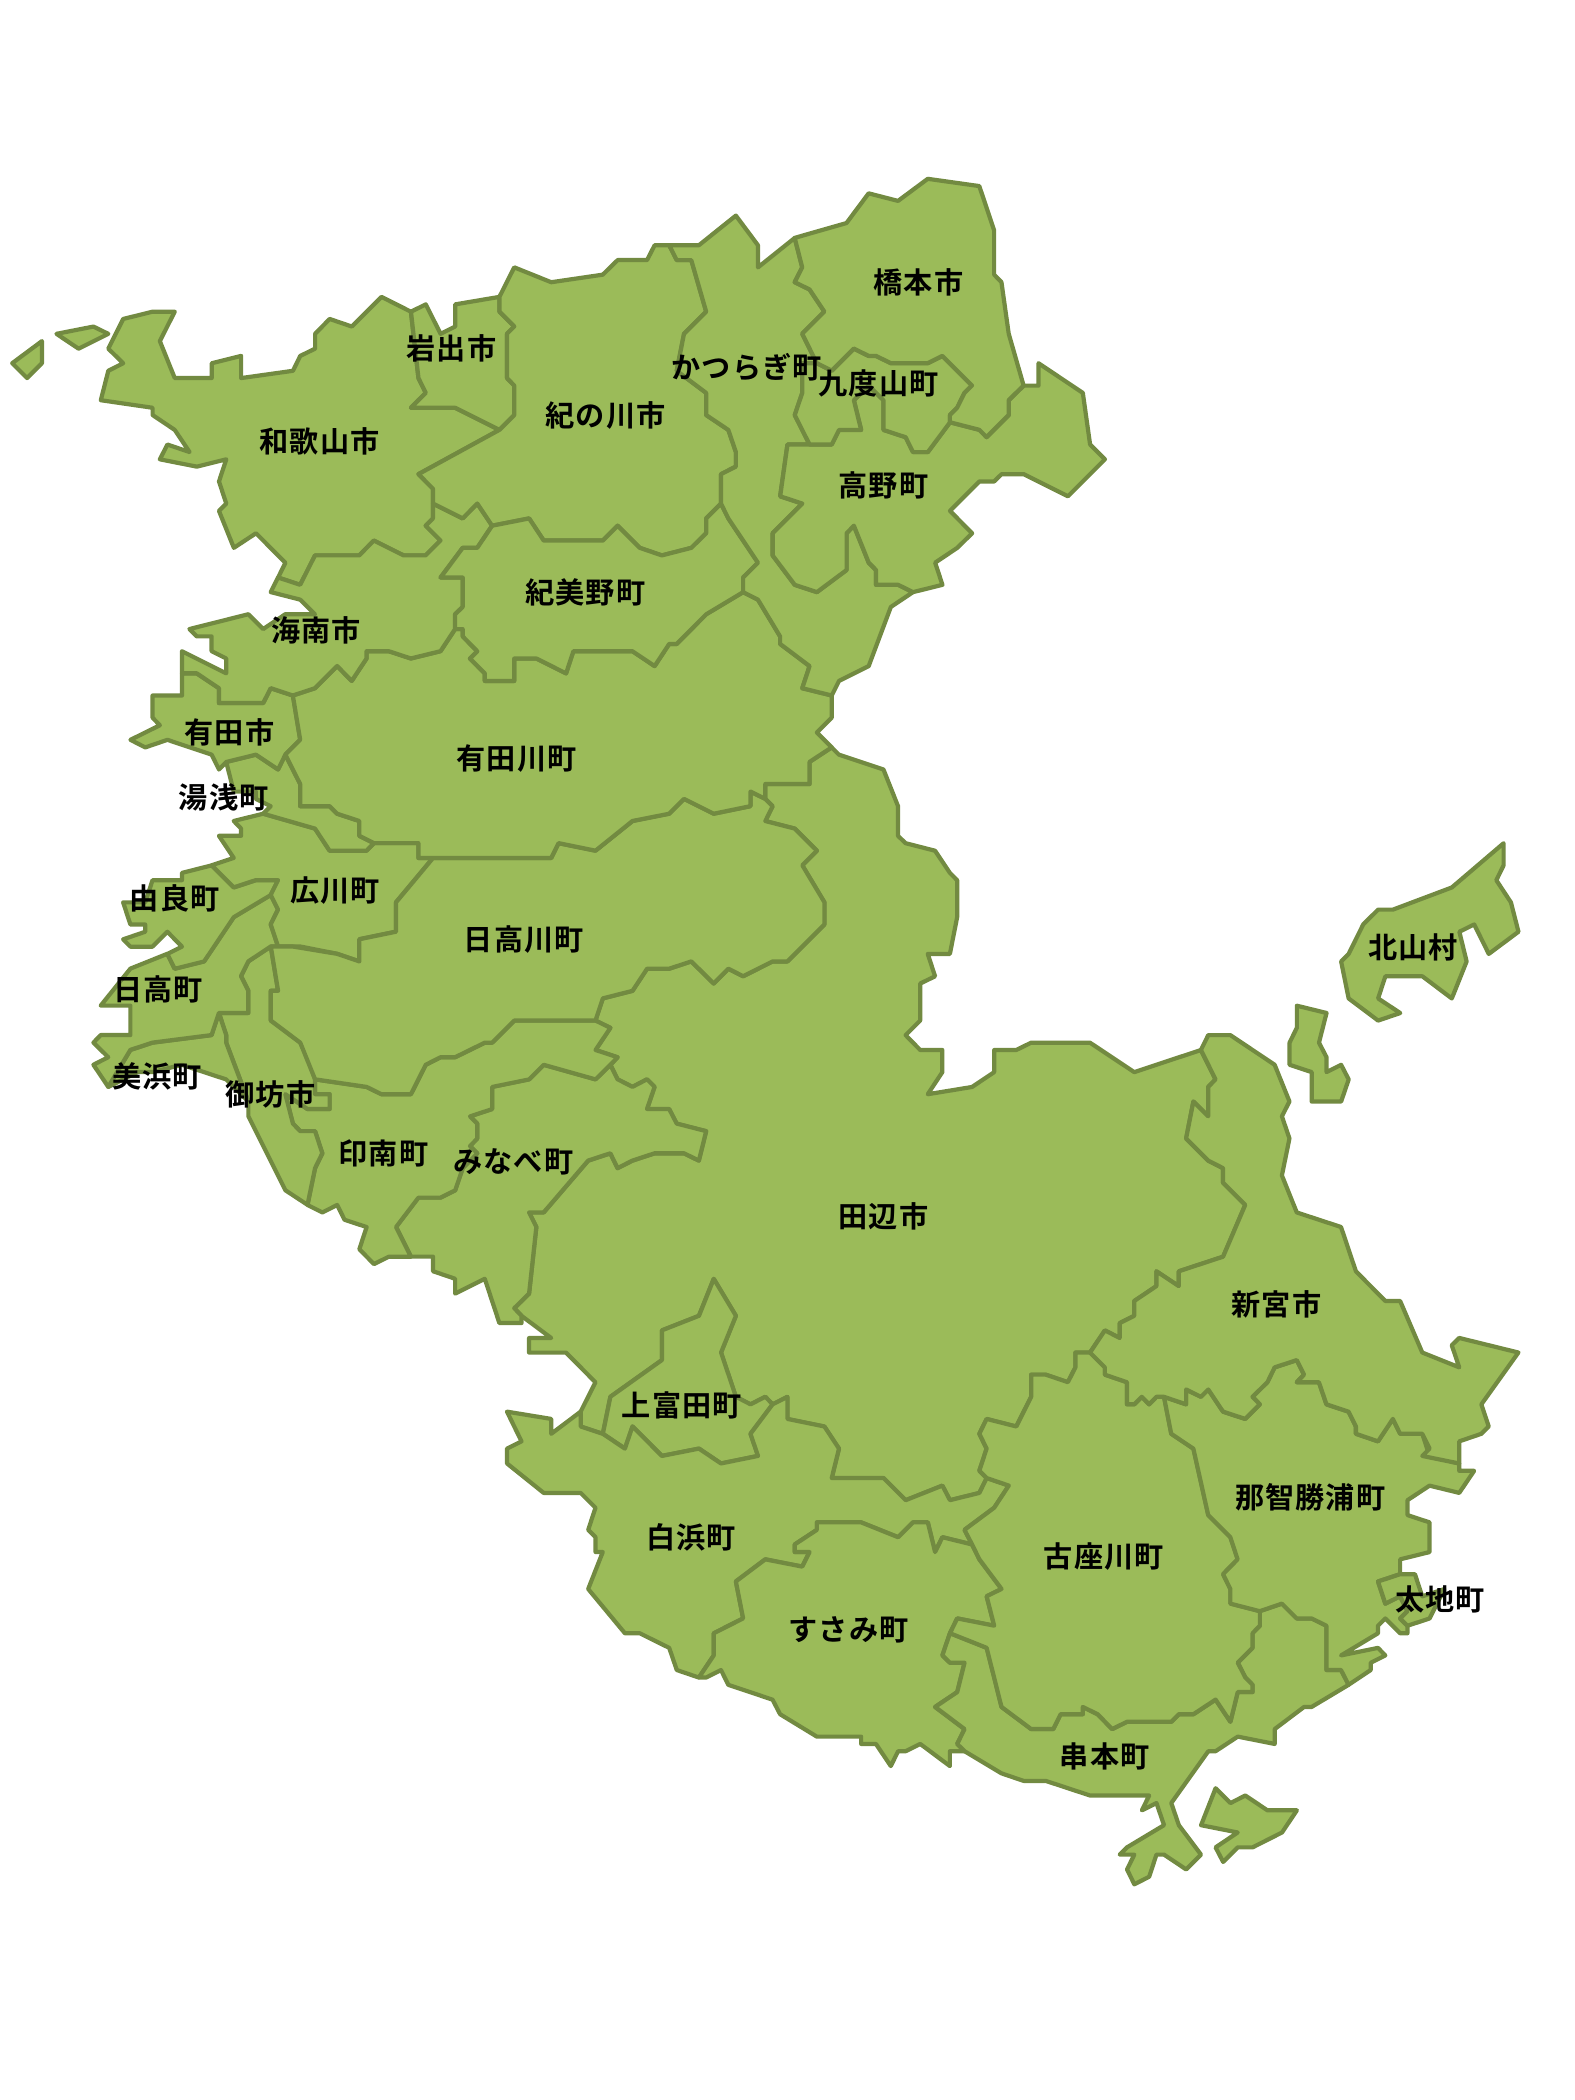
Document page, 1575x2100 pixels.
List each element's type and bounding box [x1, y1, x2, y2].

text_box [11, 178, 1519, 1885]
